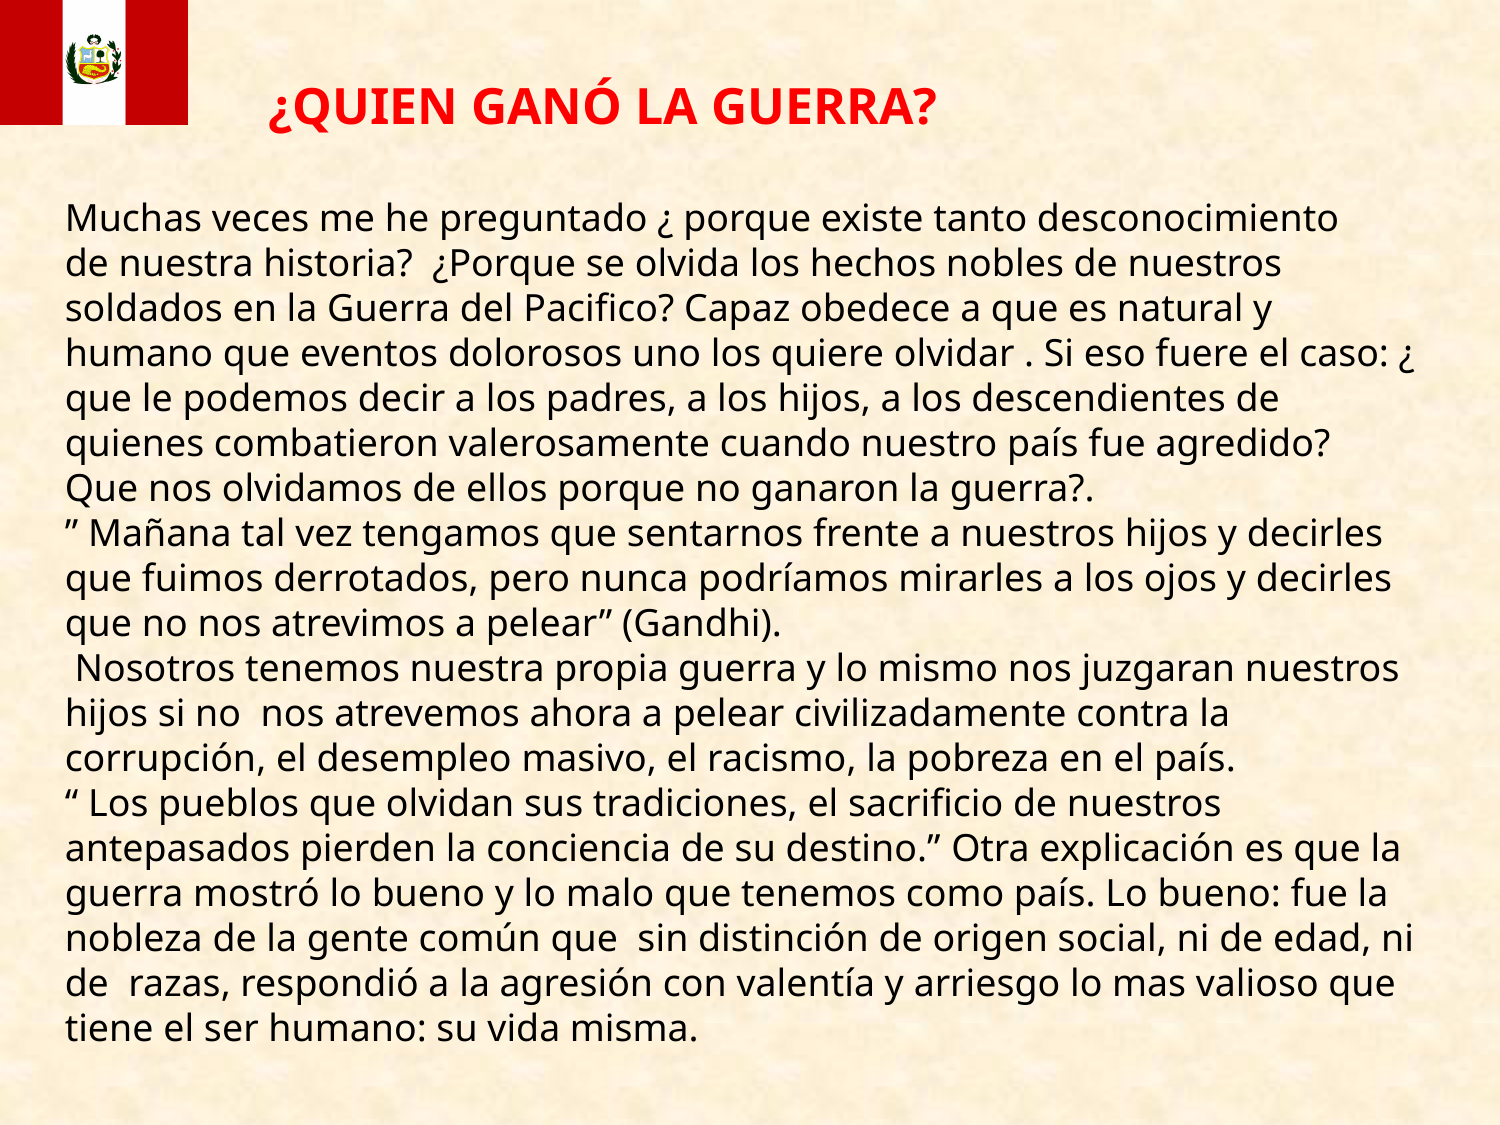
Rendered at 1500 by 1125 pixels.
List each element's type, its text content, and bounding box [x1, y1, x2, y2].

text_box ¿QUIEN GANÓ LA GUERRA? Muchas veces me he preguntado ¿ porque existe tanto desconocimiento de nuestra historia? ¿Porque se olvida los hechos nobles de nuestros soldados en la Guerra del Pacifico? Capaz obedece a que es natural y humano que eventos dolorosos uno los quiere olvidar . Si eso fuere el caso: ¿ que le podemos decir a los padres, a los hijos, a los descendientes de quienes combatieron valerosamente cuando nuestro país fue agredido? Que nos olvidamos de ellos porque no ganaron la guerra?. ” Mañana tal vez tengamos que sentarnos frente a nuestros hijos y decirles que fuimos derrotados, pero nunca podríamos mirarles a los ojos y decirles que no nos atrevimos a pelear” (Gandhi). Nosotros tenemos nuestra propia guerra y lo mismo nos juzgaran nuestros hijos si no nos atrevemos ahora a pelear civilizadamente contra la corrupción, el desempleo masivo, el racismo, la pobreza en el país. “ Los pueblos que olvidan sus tradiciones, el sacrificio de nuestros antepasados pierden la conciencia de su destino.” Otra explicación es que la guerra mostró lo bueno y lo malo que tenemos como país. Lo bueno: fue la nobleza de la gente común que sin distinción de origen social, ni de edad, ni de razas, respondió a la agresión con valentía y arriesgo lo mas valioso que tiene el ser humano: su vida misma. [50, 66, 1438, 1057]
picture [0, 0, 1500, 1125]
